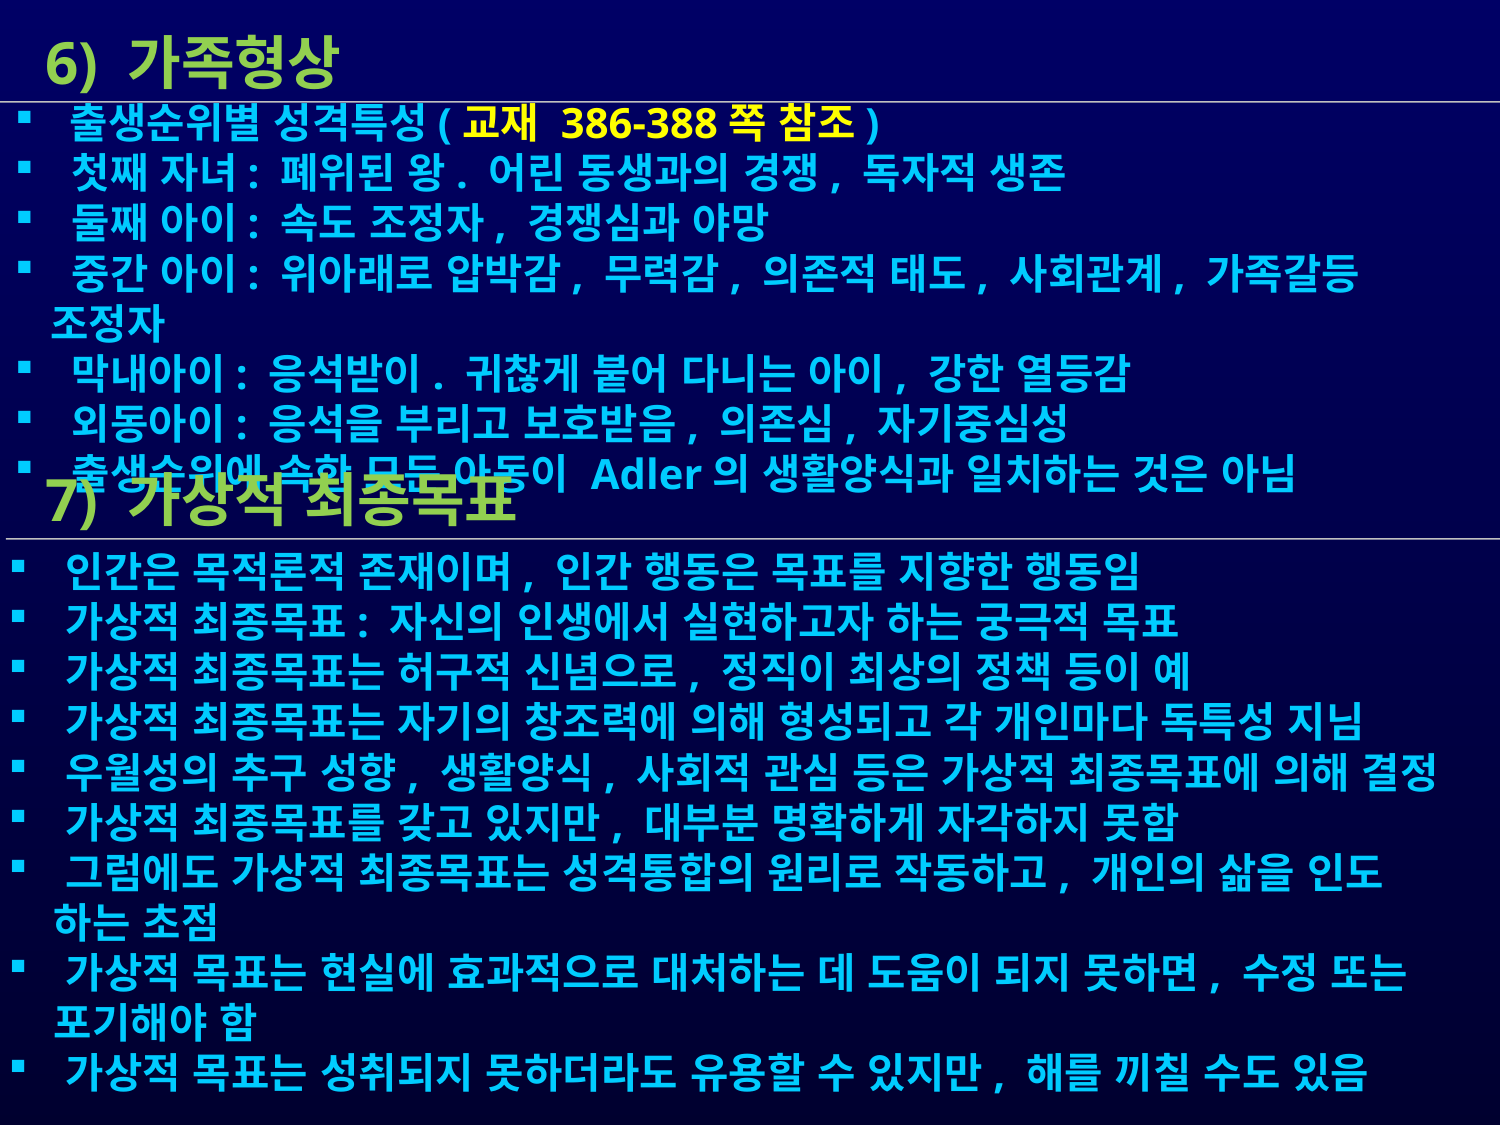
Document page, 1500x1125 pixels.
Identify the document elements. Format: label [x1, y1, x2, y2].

text_box [0, 18, 1500, 1110]
